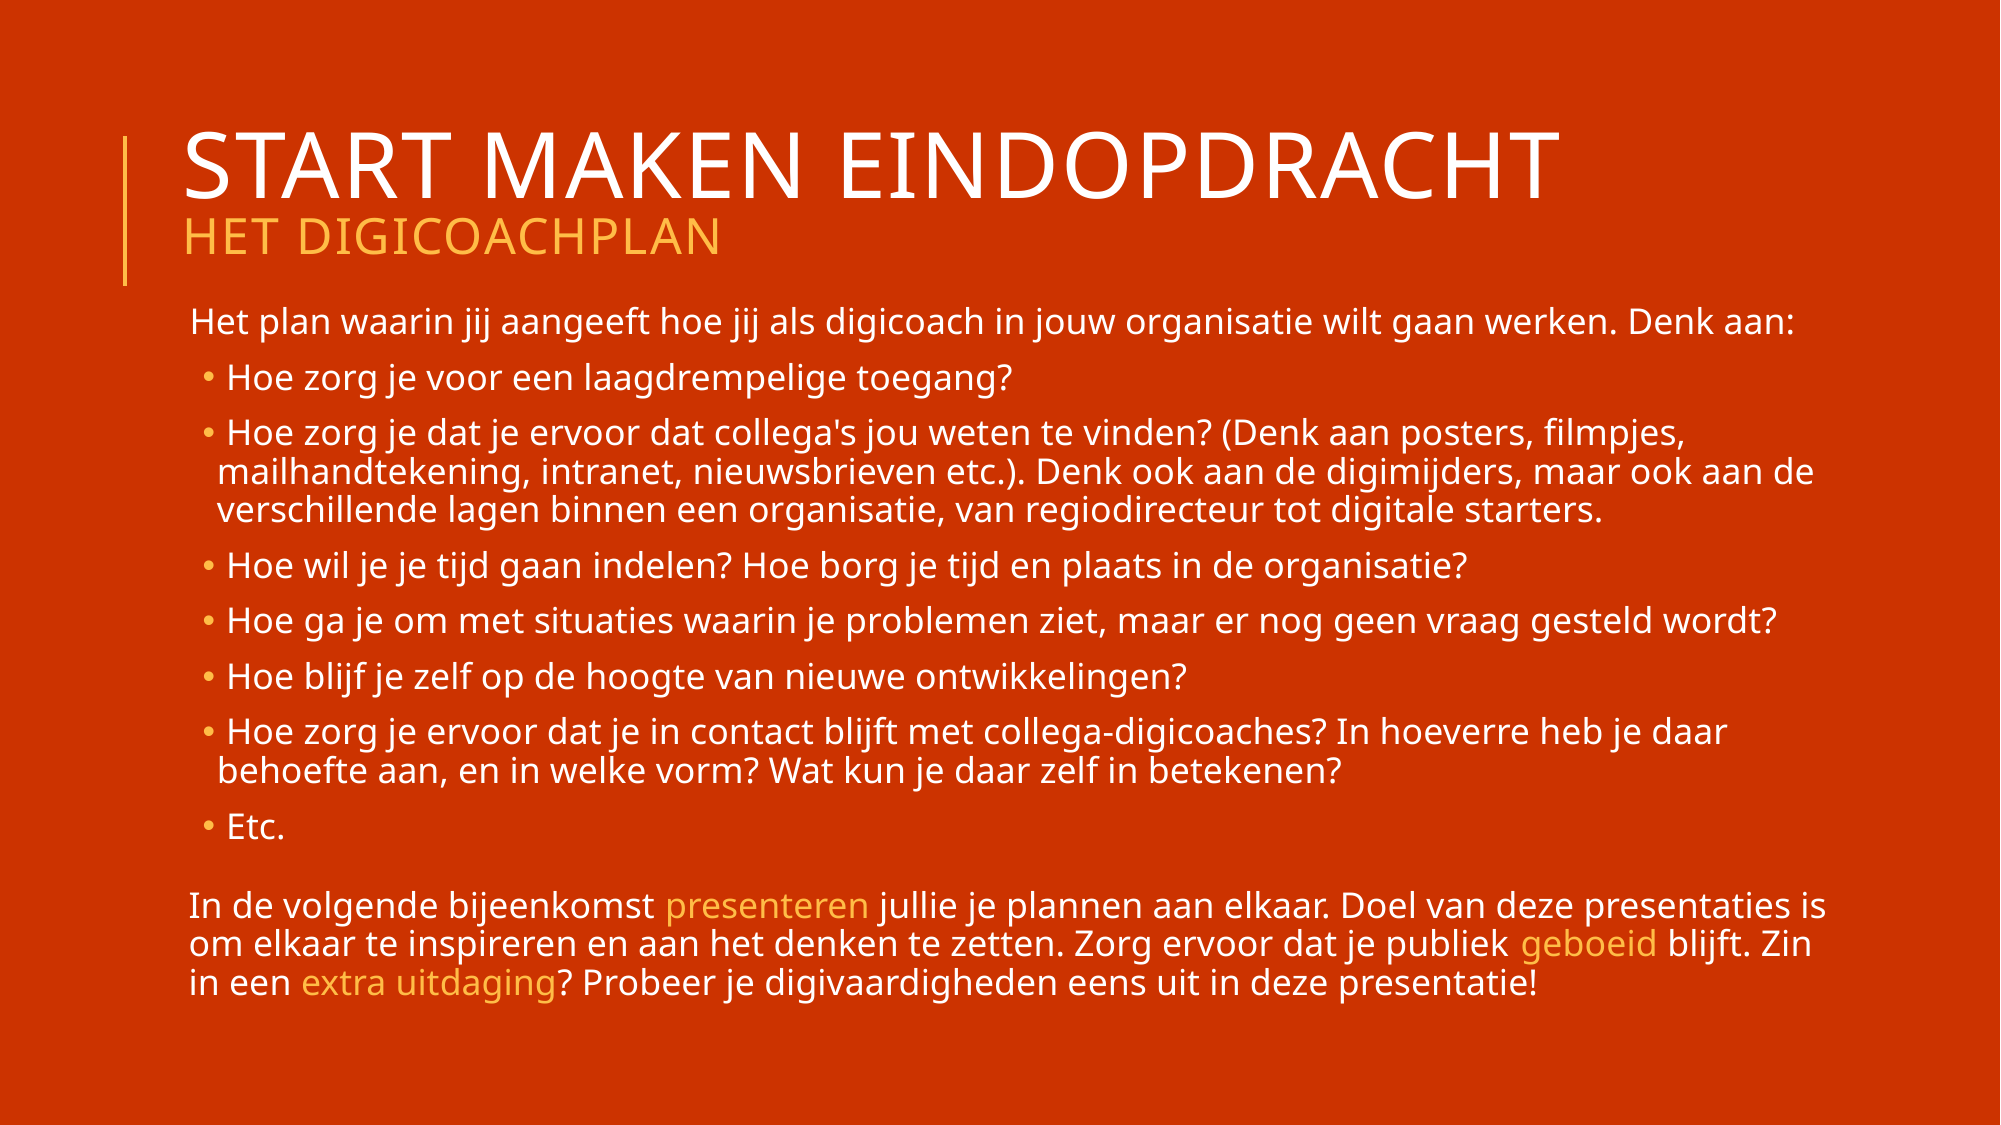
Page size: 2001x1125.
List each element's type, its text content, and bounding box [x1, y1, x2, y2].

list Het plan waarin jij aangeeft hoe jij als digicoach in jouw organisatie wilt gaan werken. Denk aan: Hoe zorg je voor een laagdrempelige toegang? Hoe zorg je dat je ervoor dat collega's jou weten te vinden? (Denk aan posters, filmpjes, mailhandtekening, intranet, nieuwsbrieven etc.). Denk ook aan de digimijders, maar ook aan de verschillende lagen binnen een organisatie, van regiodirecteur tot digitale starters. Hoe wil je je tijd gaan indelen? Hoe borg je tijd en plaats in de organisatie? Hoe ga je om met situaties waarin je problemen ziet, maar er nog geen vraag gesteld wordt? Hoe blijf je zelf op de hoogte van nieuwe ontwikkelingen? Hoe zorg je ervoor dat je in contact blijft met collega-digicoaches? In hoeverre heb je daar behoefte aan, en in welke vorm? Wat kun je daar zelf in betekenen? Etc. In de volgende bijeenkomst presenteren jullie je plannen aan elkaar. Doel van deze presentaties is om elkaar te inspireren en aan het denken te zetten. Zorg ervoor dat je publiek geboeid blijft. Zin in een extra uitdaging? Probeer je digivaardigheden eens uit in deze presentatie! [168, 296, 1846, 1029]
title Start maken eindopdracht Het digicoachplan [168, 96, 1763, 296]
